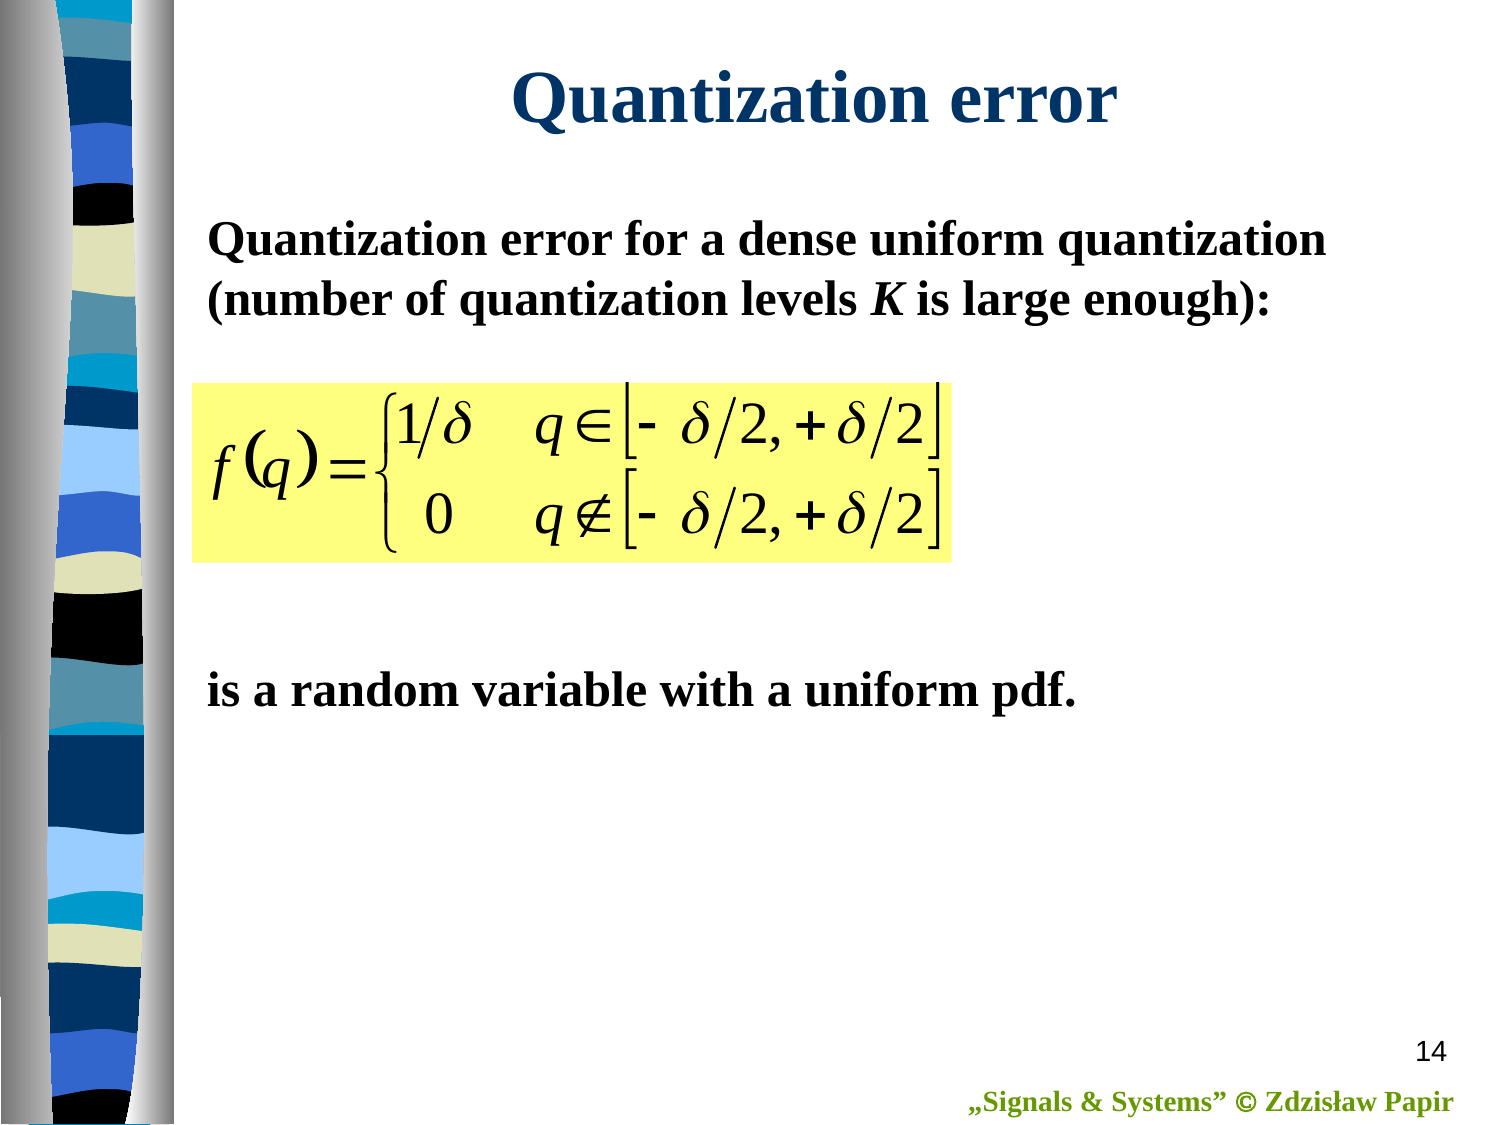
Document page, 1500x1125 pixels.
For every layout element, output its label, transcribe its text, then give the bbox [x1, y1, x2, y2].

text_box „Signals & Systems”  Zdzisław Papir [953, 1074, 1470, 1125]
slide_number 14 [1149, 1024, 1463, 1101]
text_box Quantization error for a dense uniform quantization (number of quantization levels K is large enough): [192, 198, 1361, 334]
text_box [191, 382, 952, 563]
text_box is a random variable with a uniform pdf. [192, 649, 1325, 725]
title Quantization error [160, 0, 1469, 185]
